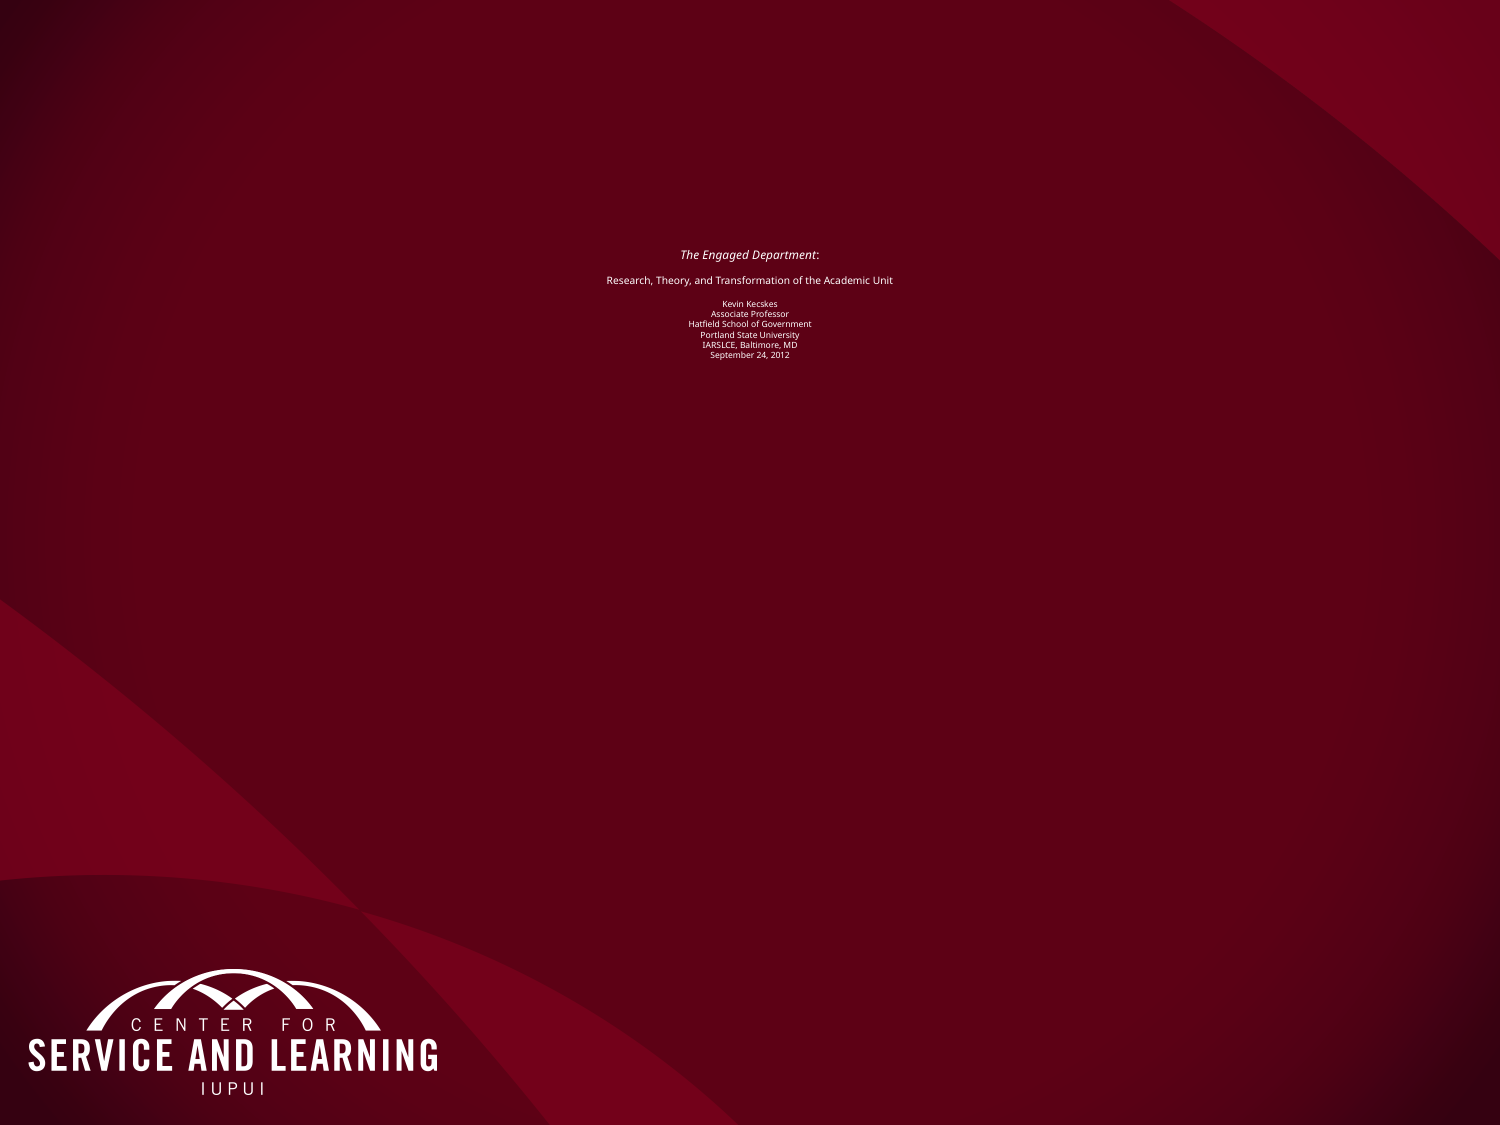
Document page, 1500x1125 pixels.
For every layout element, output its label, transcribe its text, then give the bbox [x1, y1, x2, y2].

picture [0, 0, 1500, 1125]
title The Engaged Department: Research, Theory, and Transformation of the Academic Unit Kevin Kecskes Associate Professor Hatfield School of Government Portland State University IARSLCE, Baltimore, MD September 24, 2012 [75, 184, 1425, 372]
